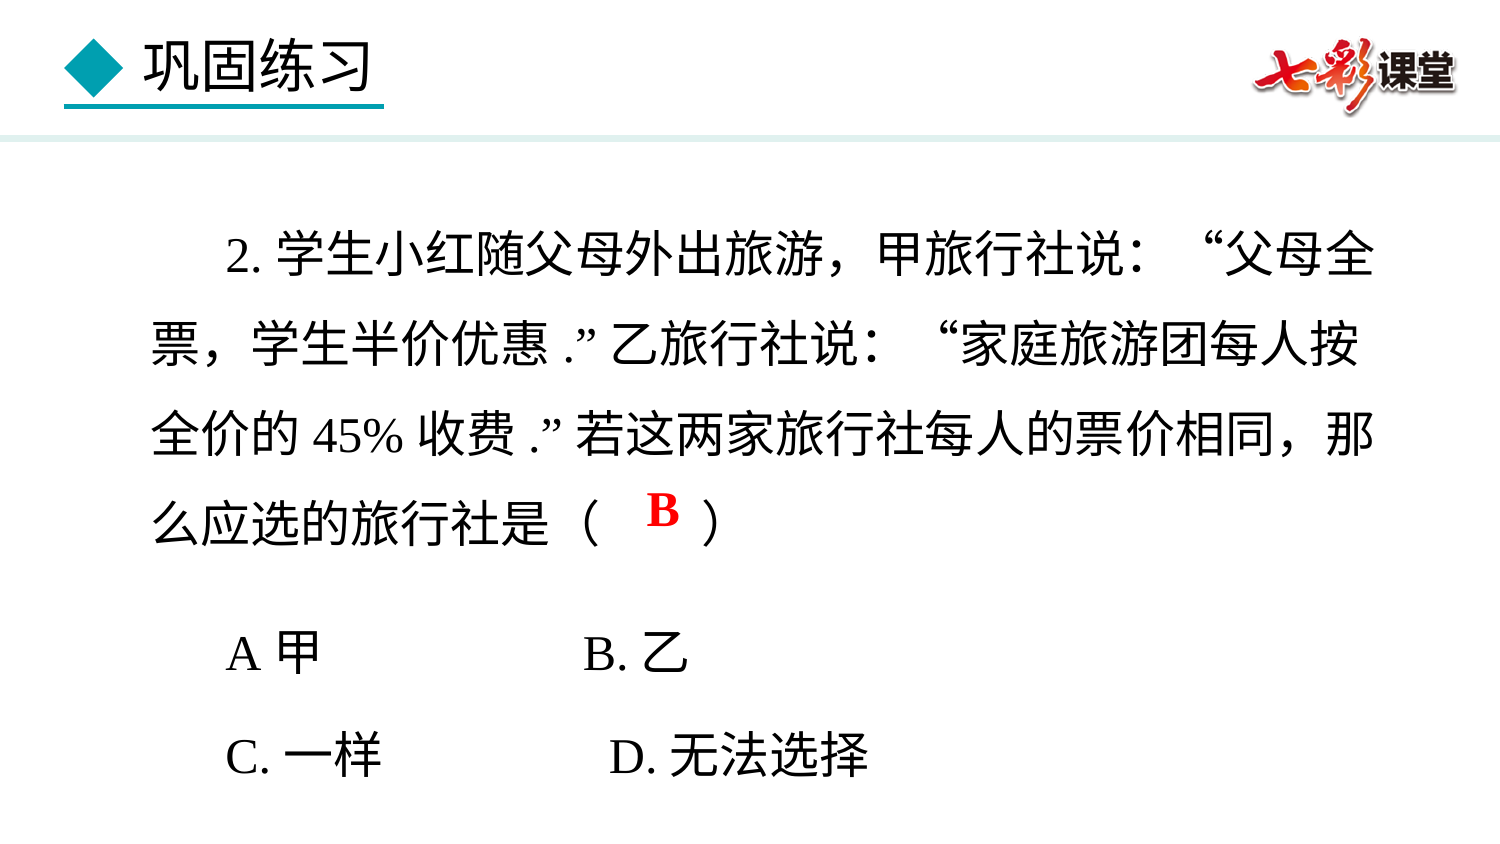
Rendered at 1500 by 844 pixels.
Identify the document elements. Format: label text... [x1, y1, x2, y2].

text_box B [631, 469, 734, 544]
text_box 2.学生小红随父母外出旅游，甲旅行社说：“父母全票，学生半价优惠.”乙旅行社说：“家庭旅游团每人按全价的45%收费.”若这两家旅行社每人的票价相同，那么应选的旅行社是（ ） A甲 B.乙 C.一样 D.无法选择 [135, 185, 1400, 791]
picture [1249, 32, 1461, 118]
